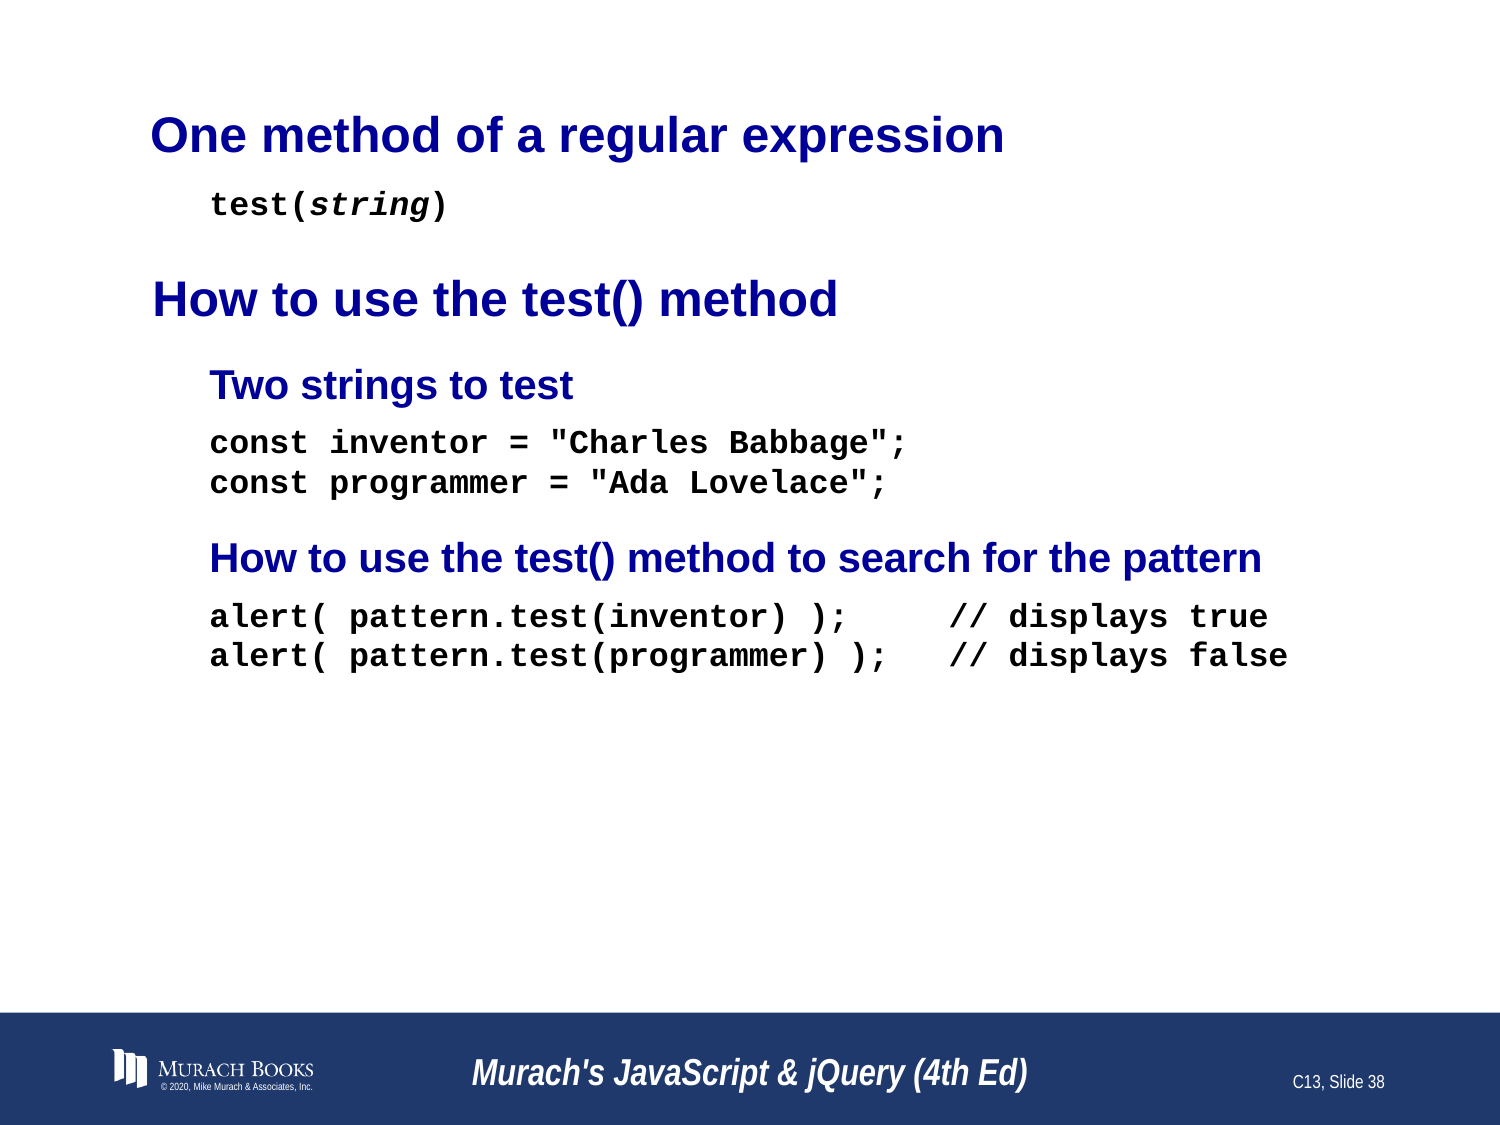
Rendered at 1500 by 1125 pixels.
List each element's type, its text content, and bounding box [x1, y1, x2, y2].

list test(string) How to use the test() method Two strings to test const inventor = "Charles Babbage"; const programmer = "Ada Lovelace"; How to use the test() method to search for the pattern alert( pattern.test(inventor) ); // displays true alert( pattern.test(programmer) ); // displays false [137, 174, 1350, 975]
title One method of a regular expression [150, 102, 1350, 164]
slide_number C13, Slide 38 [1087, 1025, 1400, 1100]
slide_number Murach's JavaScript & jQuery (4th Ed) [463, 1025, 1050, 1100]
footer © 2020, Mike Murach & Associates, Inc. [12, 1025, 463, 1100]
